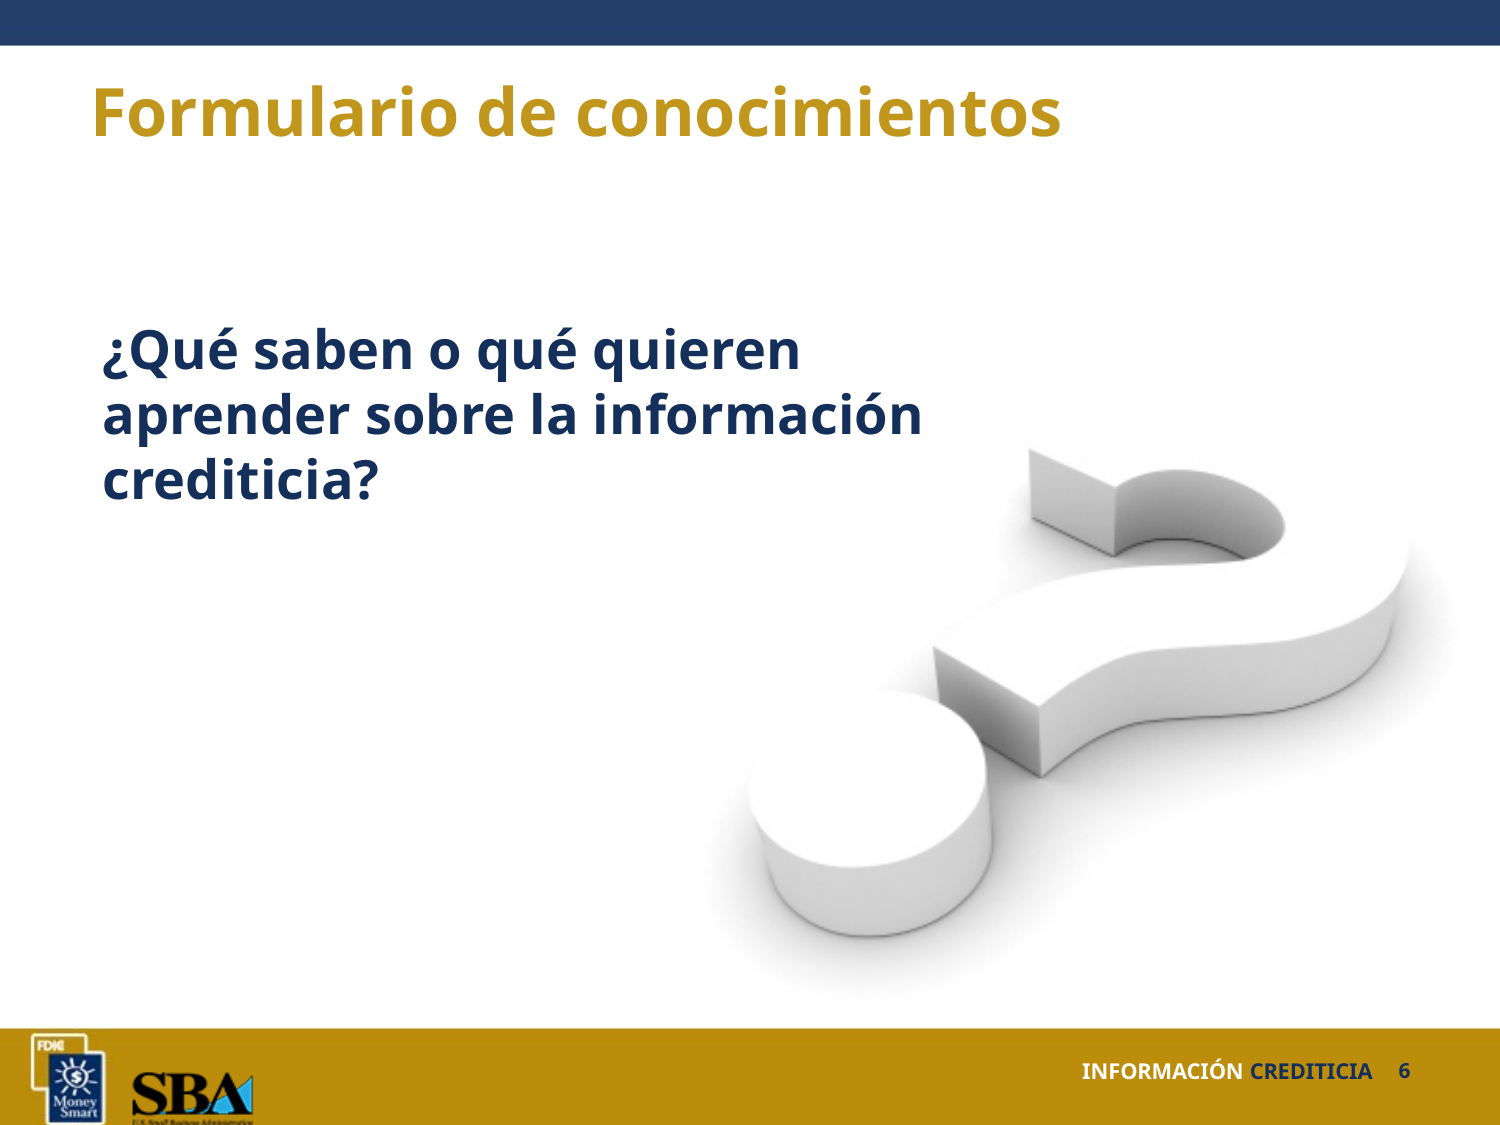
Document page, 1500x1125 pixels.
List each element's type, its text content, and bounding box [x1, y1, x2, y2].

title Formulario de conocimientos [74, 62, 1426, 163]
list ¿Qué saben o qué quieren aprender sobre la información crediticia? [87, 212, 1026, 713]
picture [0, 0, 1500, 1125]
